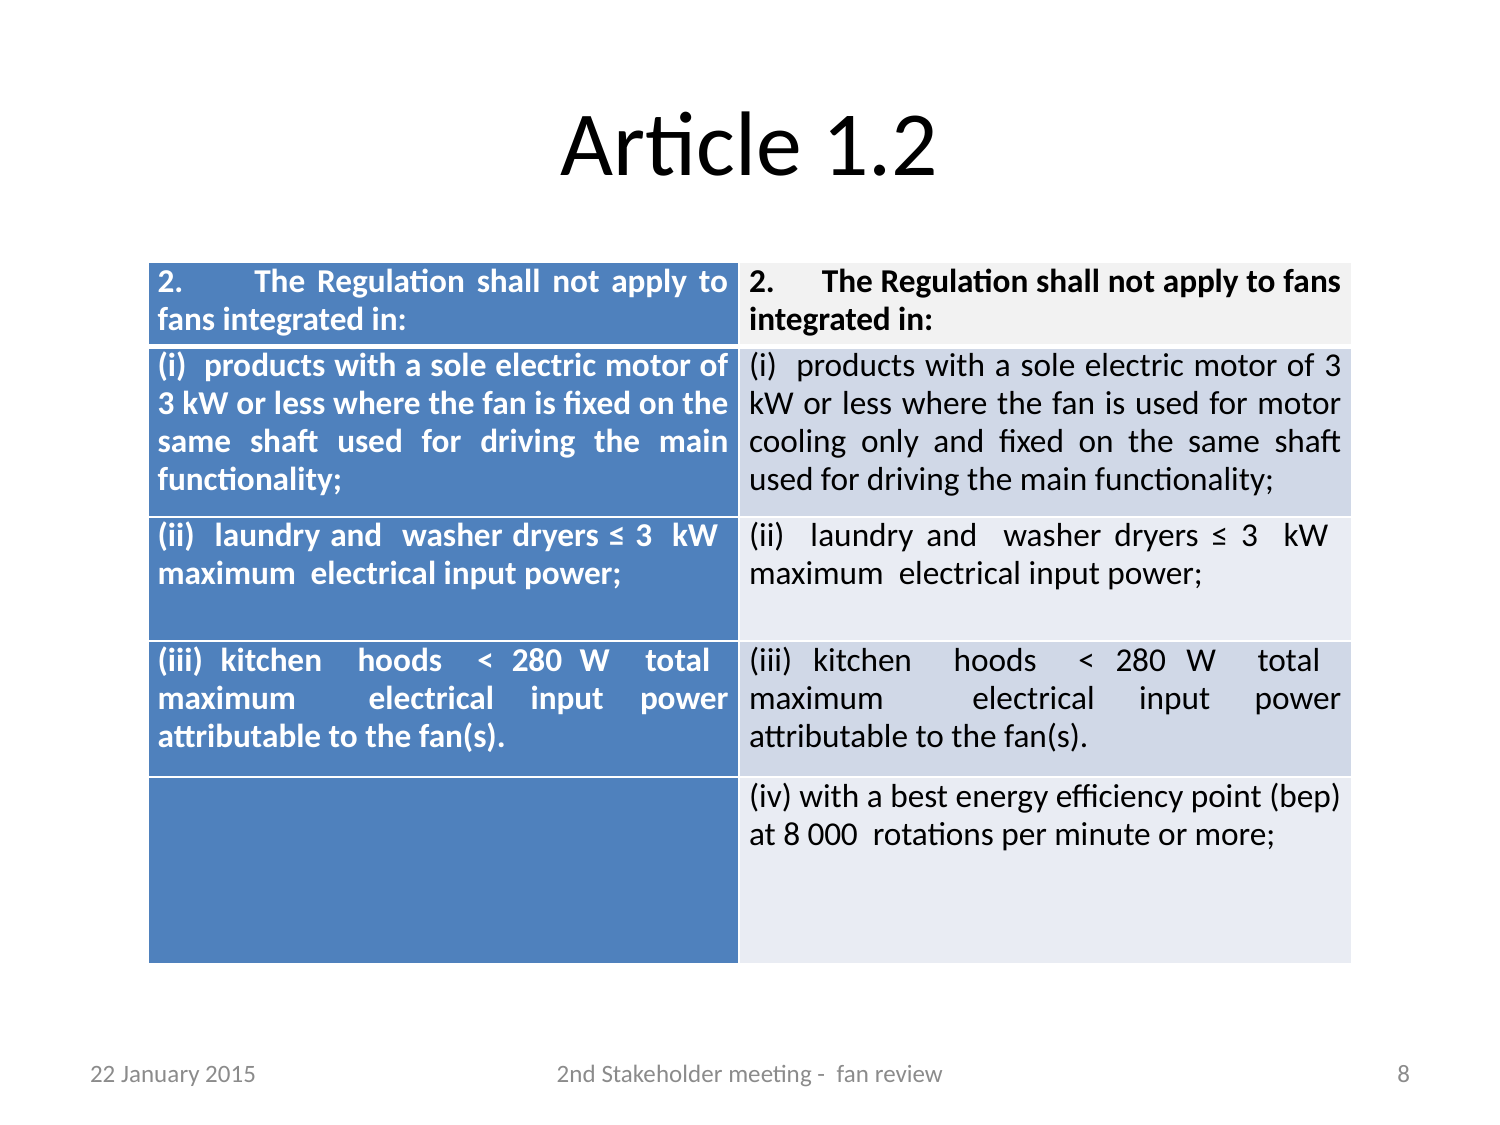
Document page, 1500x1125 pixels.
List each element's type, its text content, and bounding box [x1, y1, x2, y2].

table_cell (ii) laundry and washer dryers ≤ 3 kW maximum electrical input power; [740, 518, 1351, 640]
table_cell (i) products with a sole electric motor of 3 kW or less where the fan is used for motor cooling only and fixed on the same shaft used for driving the main functionality; [740, 349, 1351, 516]
table_cell (iv) with a best energy efficiency point (bep) at 8 000 rotations per minute or more; [740, 778, 1351, 963]
table_cell [149, 778, 738, 963]
slide_number 8 [1074, 1042, 1425, 1103]
table_cell (iii) kitchen hoods < 280 W total maximum electrical input power attributable to the fan(s). [149, 642, 738, 776]
table_cell (ii) laundry and washer dryers ≤ 3 kW maximum electrical input power; [149, 518, 738, 640]
table_cell (i) products with a sole electric motor of 3 kW or less where the fan is fixed on the same shaft used for driving the main functionality; [149, 349, 738, 516]
title Article 1.2 [75, 45, 1425, 233]
table_header 2. The Regulation shall not apply to fans integrated in: [149, 263, 738, 344]
table_cell (iii) kitchen hoods < 280 W total maximum electrical input power attributable to the fan(s). [740, 642, 1351, 776]
table_header 2. The Regulation shall not apply to fans integrated in: [740, 263, 1351, 344]
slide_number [75, 1042, 425, 1103]
footer 2nd Stakeholder meeting - fan review [512, 1042, 988, 1103]
